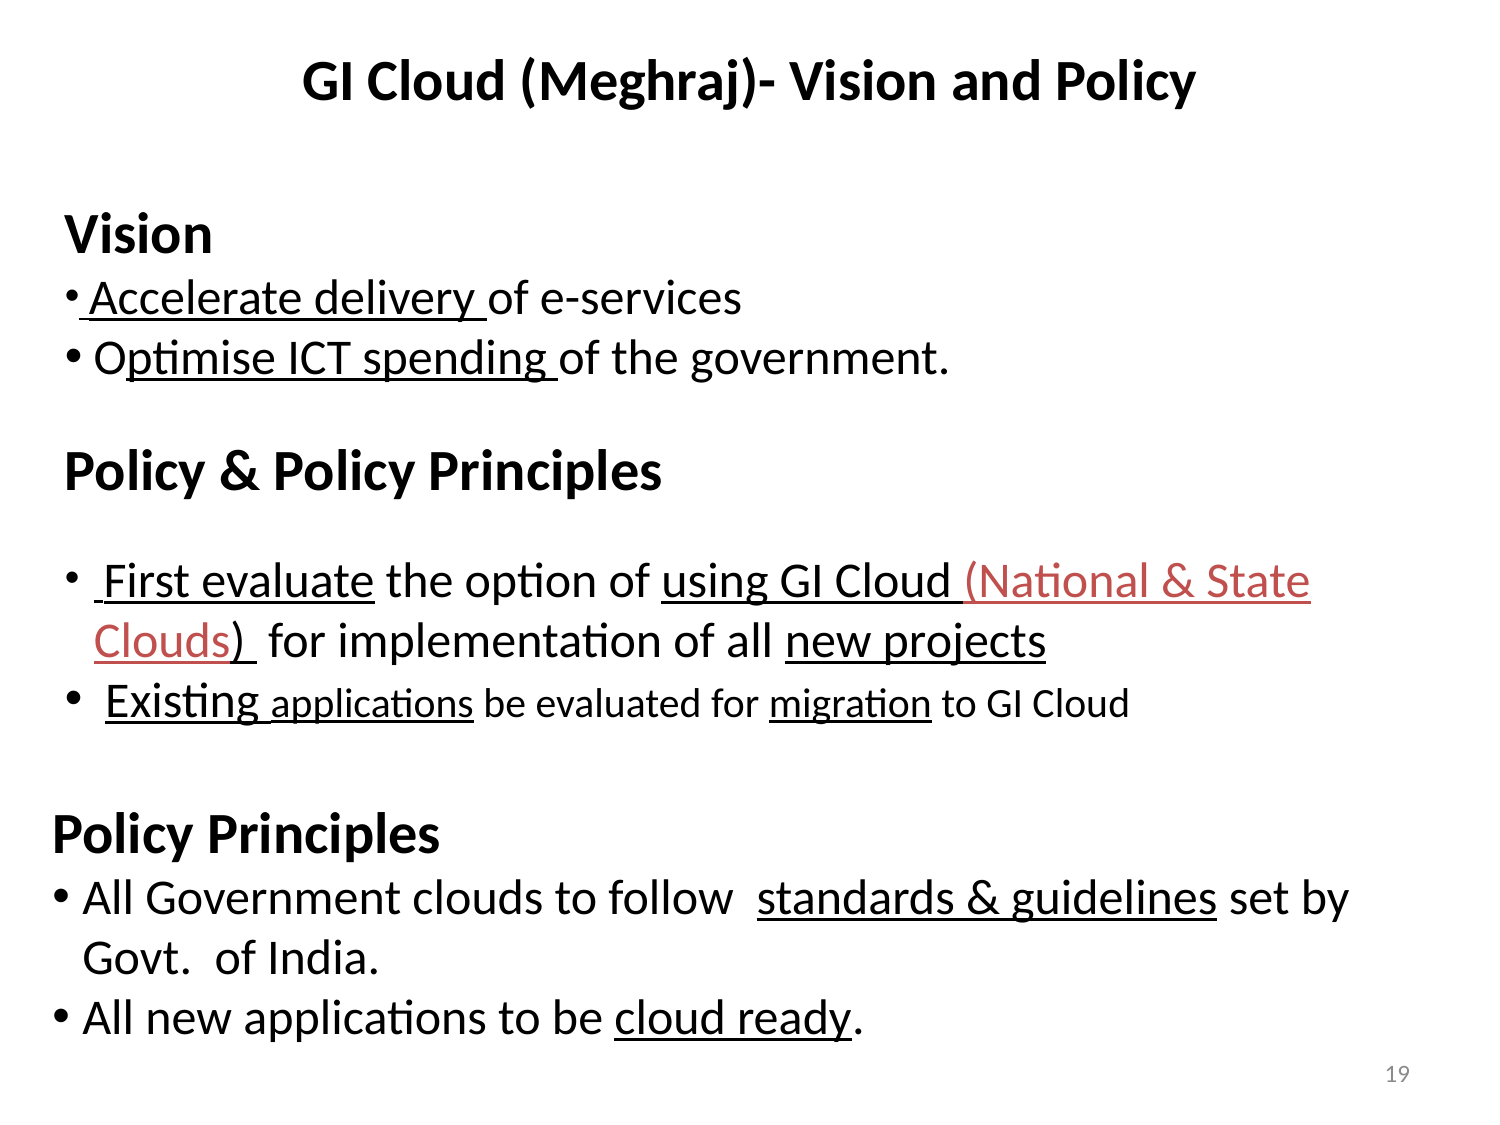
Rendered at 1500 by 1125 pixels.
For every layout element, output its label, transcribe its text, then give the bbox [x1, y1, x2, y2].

text_box Policy Principles All Government clouds to follow standards & guidelines set by Govt. of India. All new applications to be cloud ready. [37, 787, 1463, 1053]
text_box Vision Accelerate delivery of e-services Optimise ICT spending of the government. [50, 187, 1425, 393]
title GI Cloud (Meghraj)- Vision and Policy [75, 24, 1425, 130]
text_box Policy & Policy Principles First evaluate the option of using GI Cloud (National & State Clouds) for implementation of all new projects Existing applications be evaluated for migration to GI Cloud [50, 425, 1425, 735]
slide_number 19 [1074, 1053, 1425, 1103]
